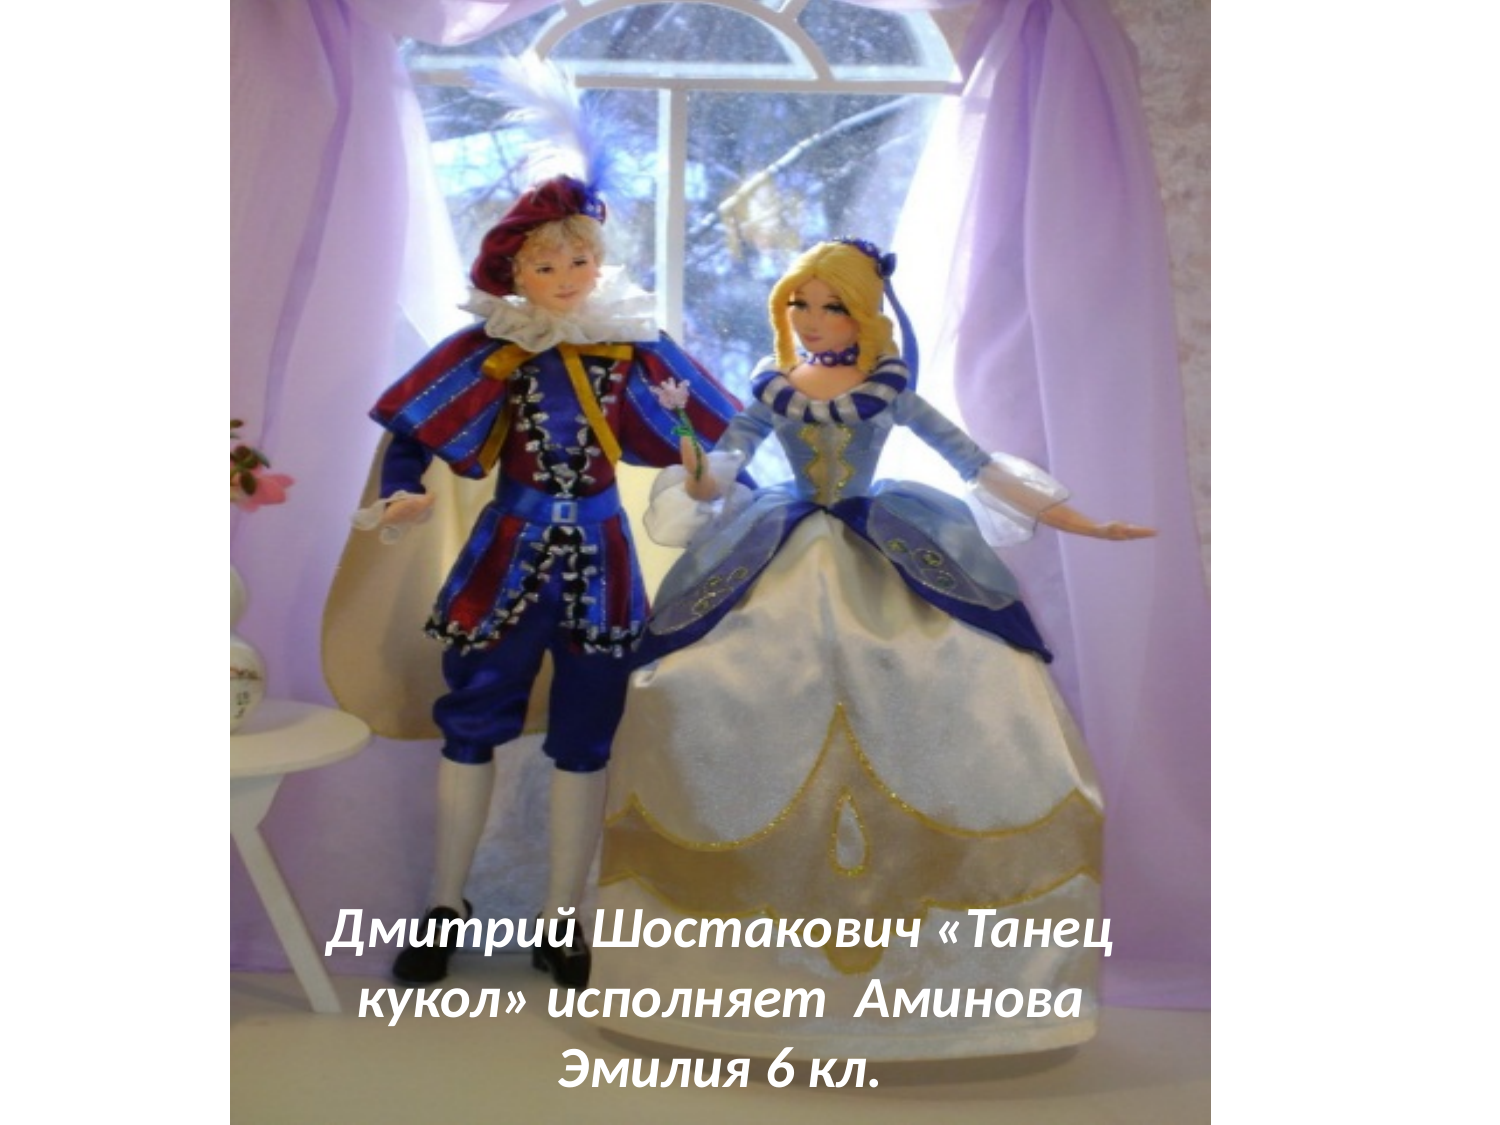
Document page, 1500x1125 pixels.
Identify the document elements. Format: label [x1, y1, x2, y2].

picture [229, 0, 1211, 1125]
